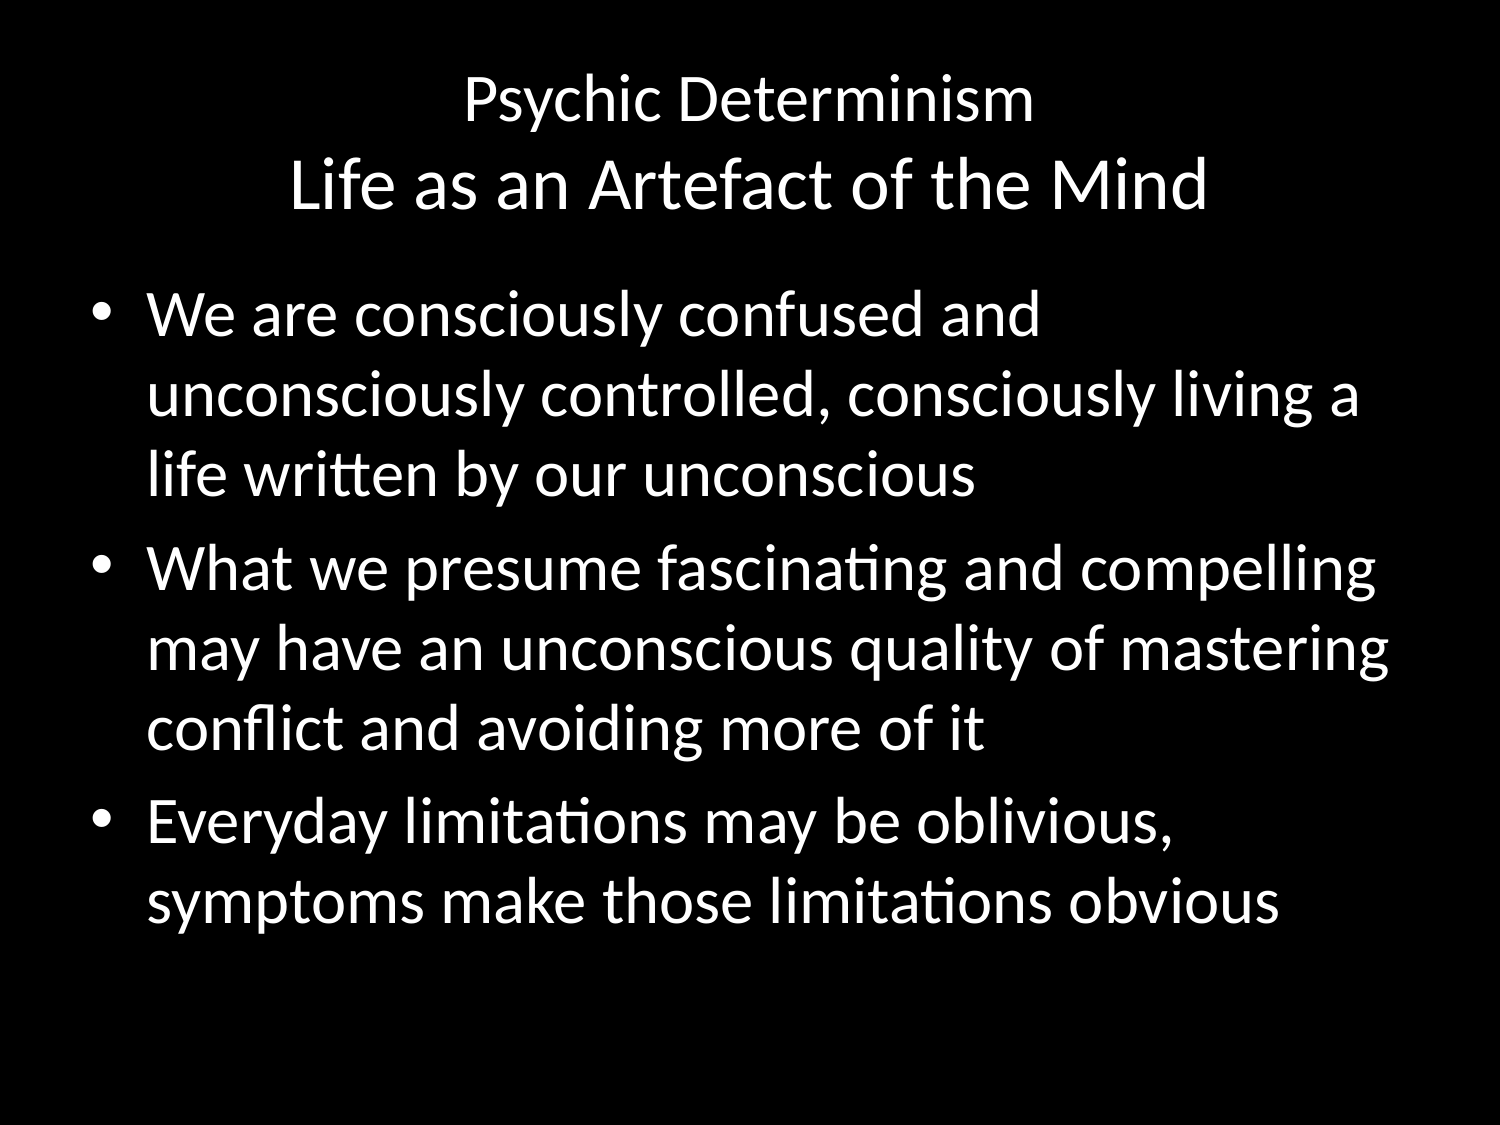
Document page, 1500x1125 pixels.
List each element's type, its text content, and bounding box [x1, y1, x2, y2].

title Psychic Determinism Life as an Artefact of the Mind [75, 45, 1425, 233]
list We are consciously confused and unconsciously controlled, consciously living a life written by our unconscious What we presume fascinating and compelling may have an unconscious quality of mastering conflict and avoiding more of it Everyday limitations may be oblivious, symptoms make those limitations obvious [75, 262, 1425, 1005]
